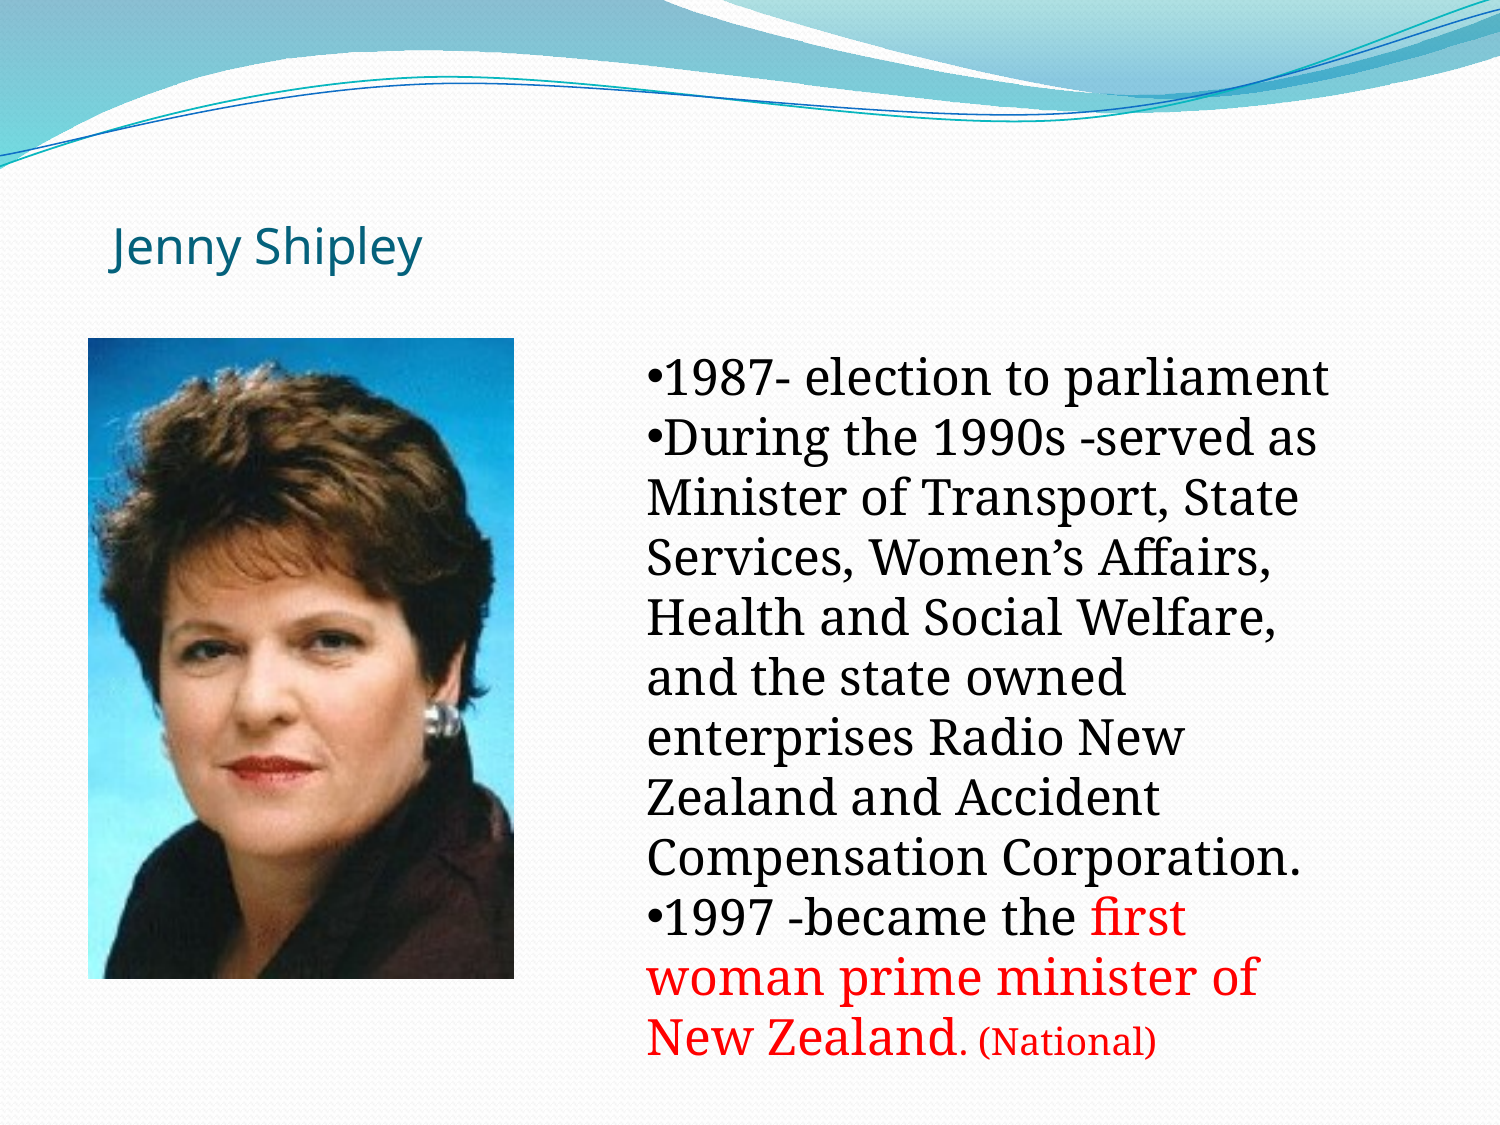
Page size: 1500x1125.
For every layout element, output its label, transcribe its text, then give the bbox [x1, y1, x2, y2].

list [88, 337, 514, 979]
title Jenny Shipley [112, 84, 563, 275]
text_box 1987- election to parliament During the 1990s -served as Minister of Transport, State Services, Women’s Affairs, Health and Social Welfare, and the state owned enterprises Radio New Zealand and Accident Compensation Corporation. 1997 -became the first woman prime minister of New Zealand. (National) [631, 338, 1382, 1125]
